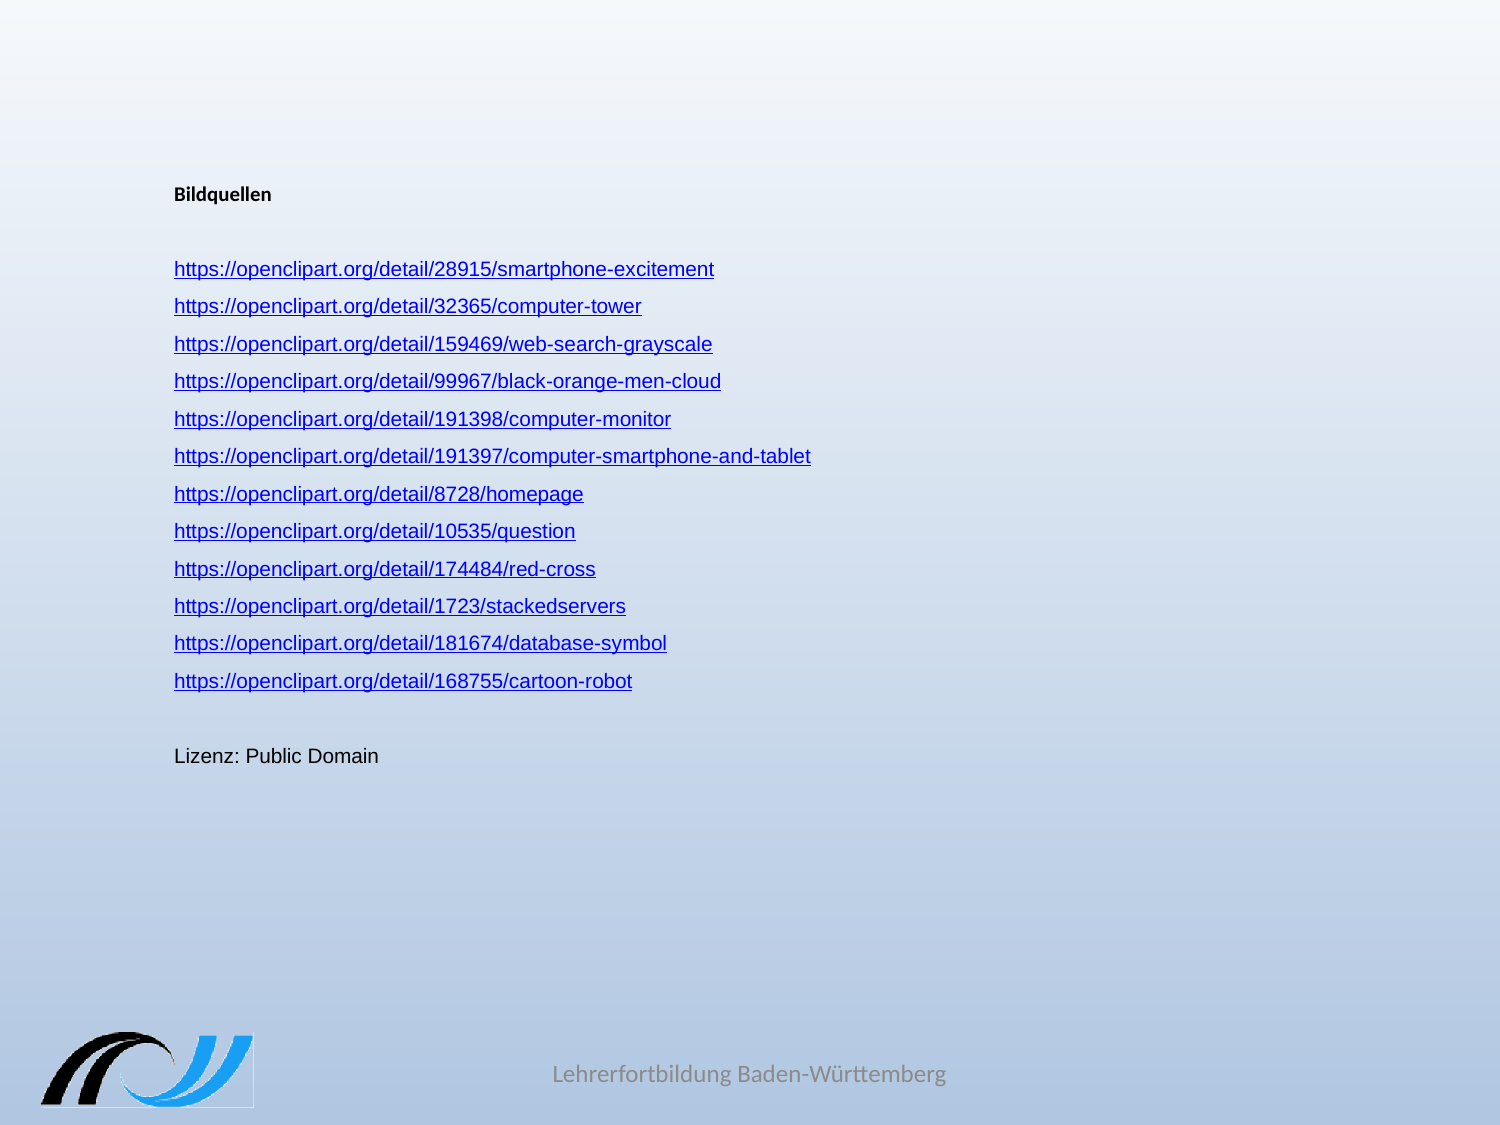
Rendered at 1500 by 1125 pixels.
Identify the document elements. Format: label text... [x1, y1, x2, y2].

picture [41, 1032, 254, 1108]
footer Lehrerfortbildung Baden-Württemberg [512, 1042, 988, 1103]
text_box Bildquellen https://openclipart.org/detail/28915/smartphone-excitement https://openclipart.org/detail/32365/computer-tower https://openclipart.org/detail/159469/web-search-grayscale https://openclipart.org/detail/99967/black-orange-men-cloud https://openclipart.org/detail/191398/computer-monitor https://openclipart.org/detail/191397/computer-smartphone-and-tablet https://openclipart.org/detail/8728/homepage https://openclipart.org/detail/10535/question https://openclipart.org/detail/174484/red-cross https://openclipart.org/detail/1723/stackedservers https://openclipart.org/detail/181674/database-symbol https://openclipart.org/detail/168755/cartoon-robot Lizenz: Public Domain [159, 160, 1341, 775]
